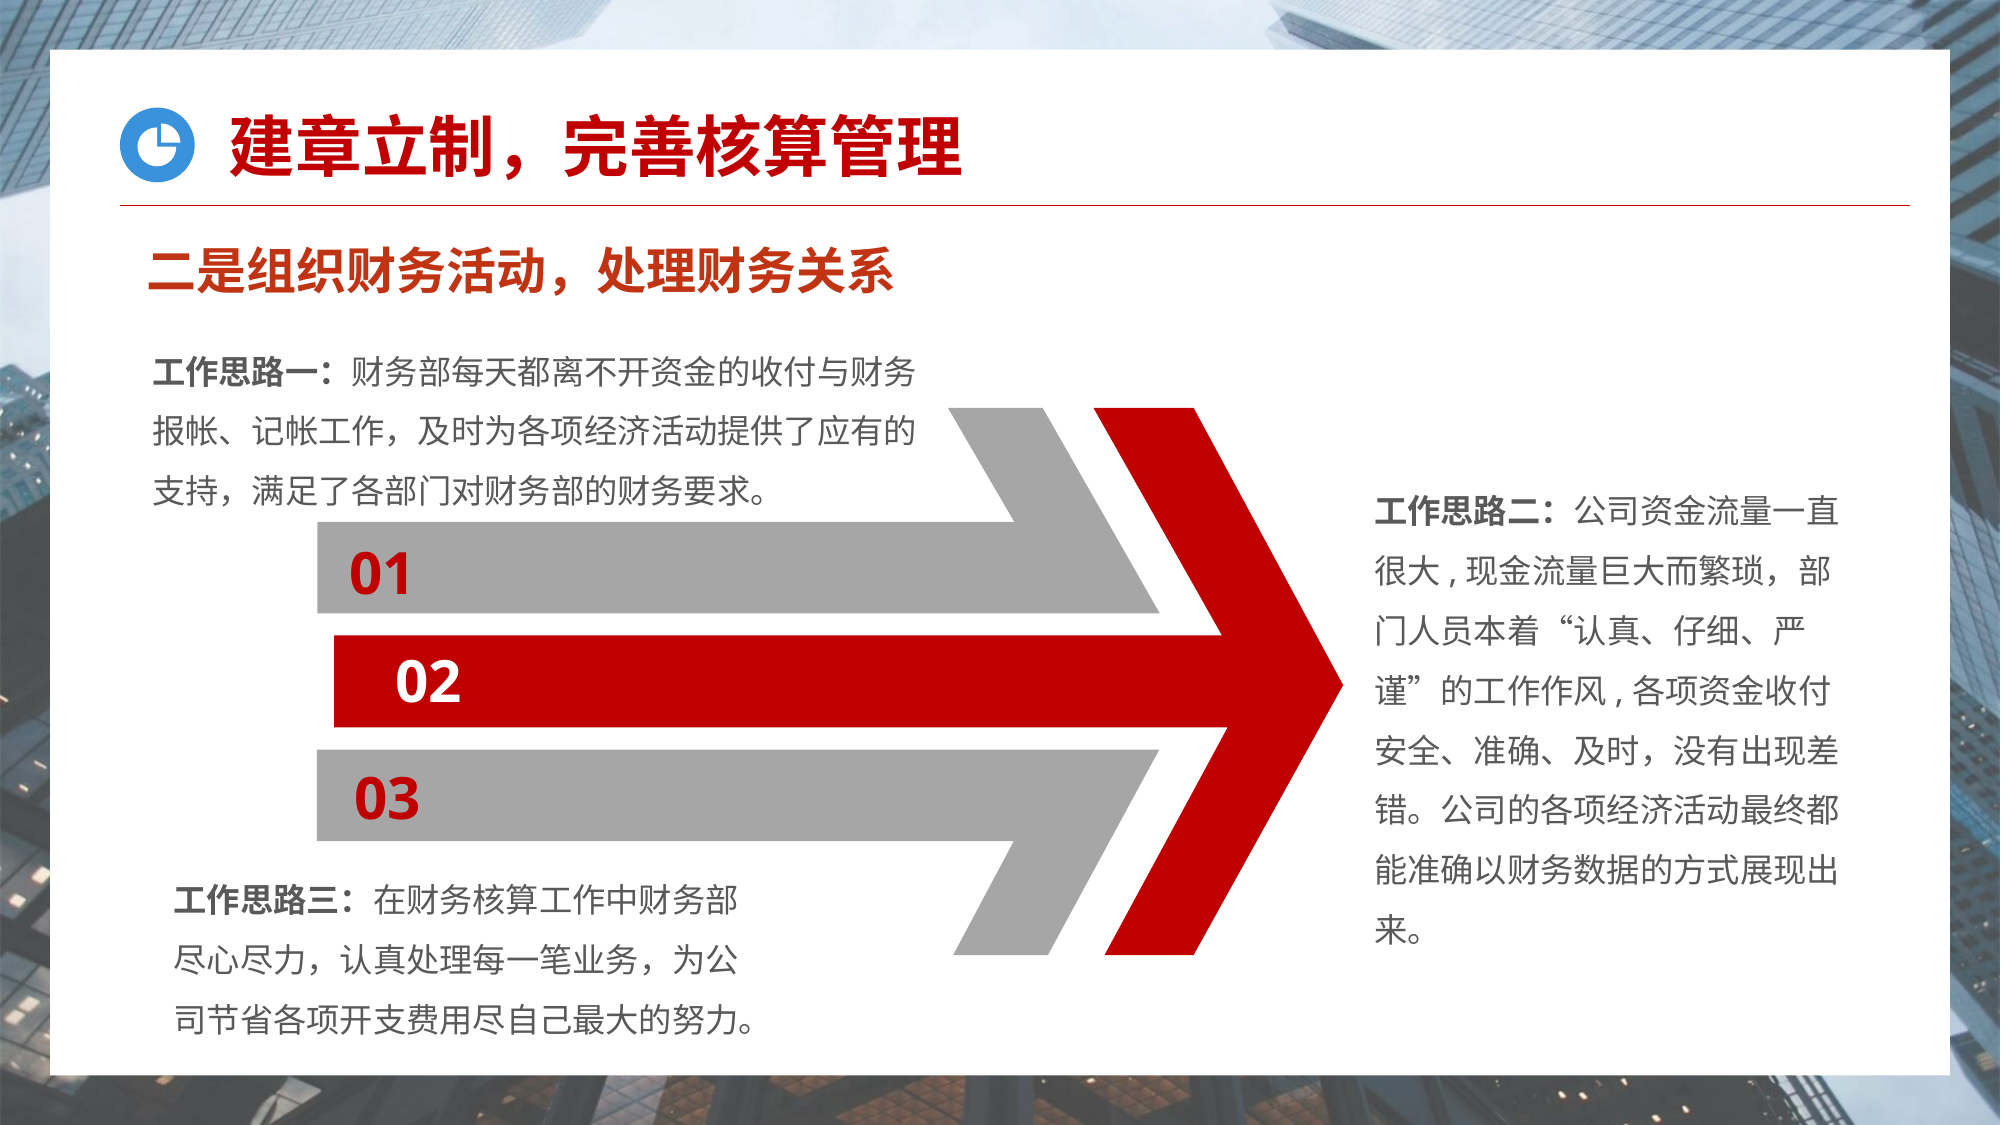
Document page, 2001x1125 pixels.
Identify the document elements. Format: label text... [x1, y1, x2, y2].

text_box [119, 107, 195, 183]
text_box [334, 407, 1344, 956]
text_box 工作思路二：公司资金流量一直很大,现金流量巨大而繁琐，部门人员本着“认真、仔细、严谨”的工作作风,各项资金收付安全、准确、及时，没有出现差错。公司的各项经济活动最终都能准确以财务数据的方式展现出来。 [1359, 462, 1858, 957]
text_box 二是组织财务活动，处理财务关系 [120, 220, 924, 307]
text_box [316, 749, 1160, 956]
text_box 工作思路三：在财务核算工作中财务部尽心尽力，认真处理每一笔业务，为公司节省各项开支费用尽自己最大的努力。 [158, 851, 771, 1046]
text_box 例如：报销会议费未附会议通知，培训旅费不附培训文件；专家评审费不在会议费中列支，未附发放表，也无专家领取签字；发放实物福利费无发放明细表。 [0, 0, 2000, 1125]
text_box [317, 407, 334, 614]
text_box 建章立制，完善核算管理 [214, 96, 978, 192]
text_box 工作思路一：财务部每天都离不开资金的收付与财务报帐、记帐工作，及时为各项经济活动提供了应有的支持，满足了各部门对财务部的财务要求。 [137, 323, 958, 518]
